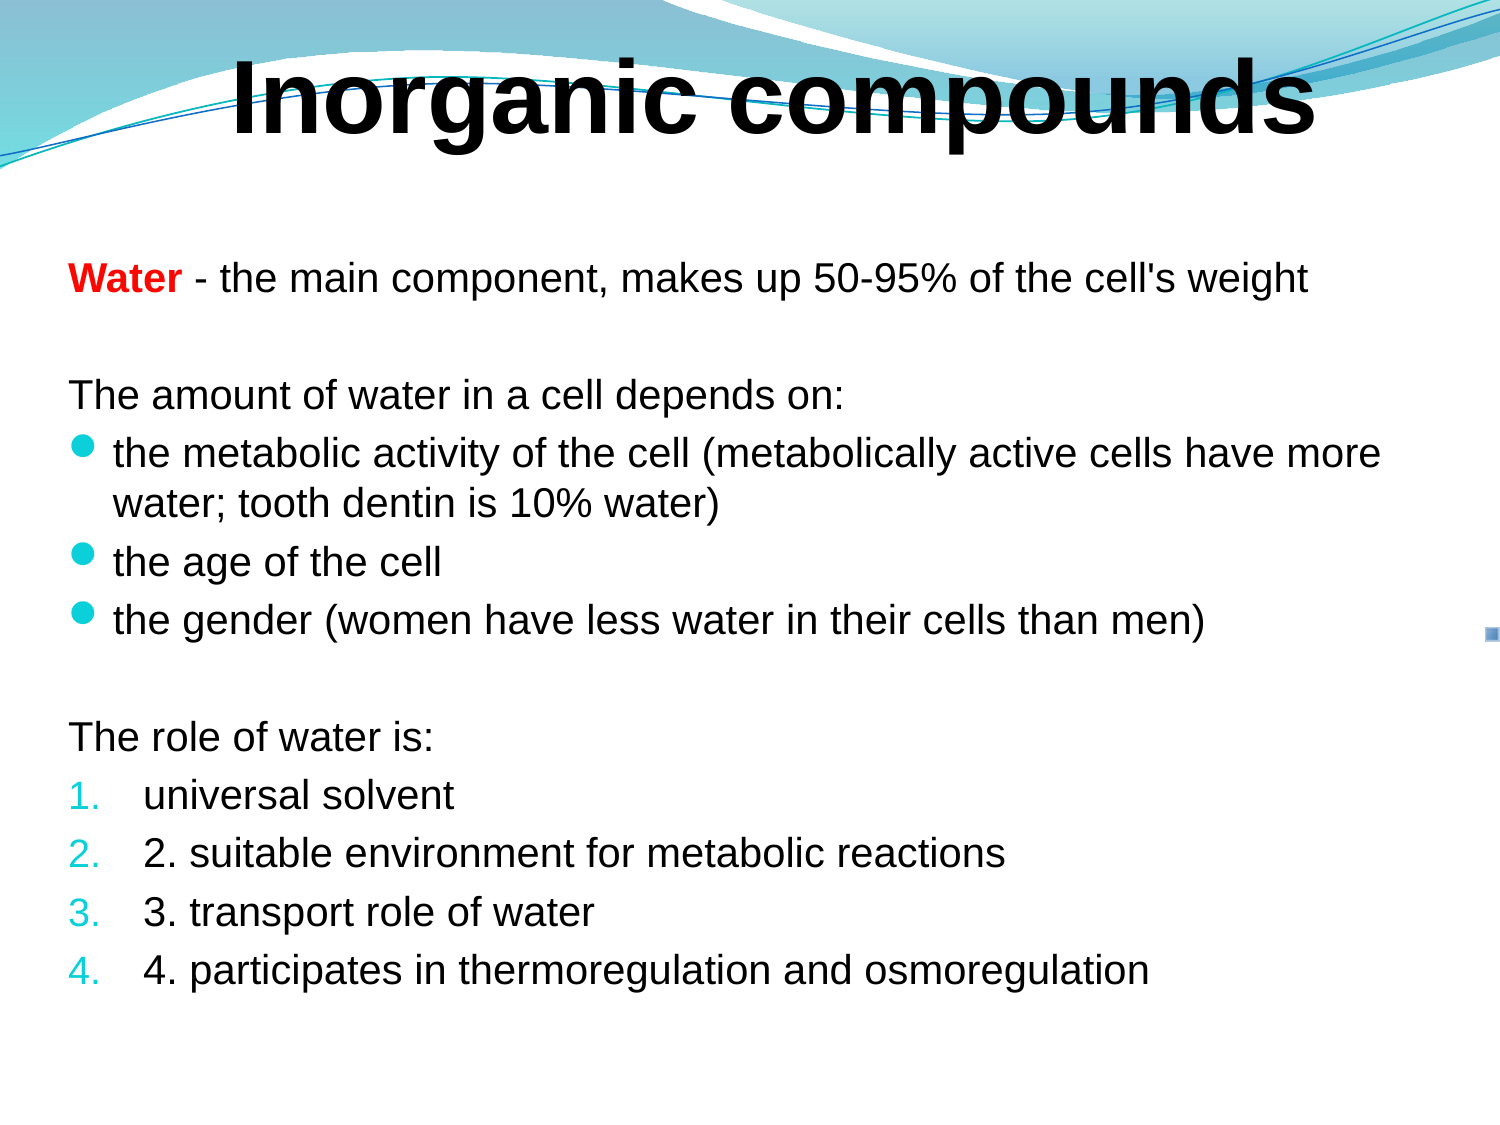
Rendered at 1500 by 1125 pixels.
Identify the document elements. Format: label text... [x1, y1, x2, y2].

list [1485, 626, 1500, 642]
title Inorganic compounds [100, 0, 1451, 155]
list Water - the main component, makes up 50-95% of the cell's weight The amount of water in a cell depends on: the metabolic activity of the cell (metabolically active cells have more water; tooth dentin is 10% water) the age of the cell the gender (women have less water in their cells than men) The role of water is: universal solvent 2. suitable environment for metabolic reactions 3. transport role of water 4. participates in thermoregulation and osmoregulation [53, 243, 1436, 1102]
